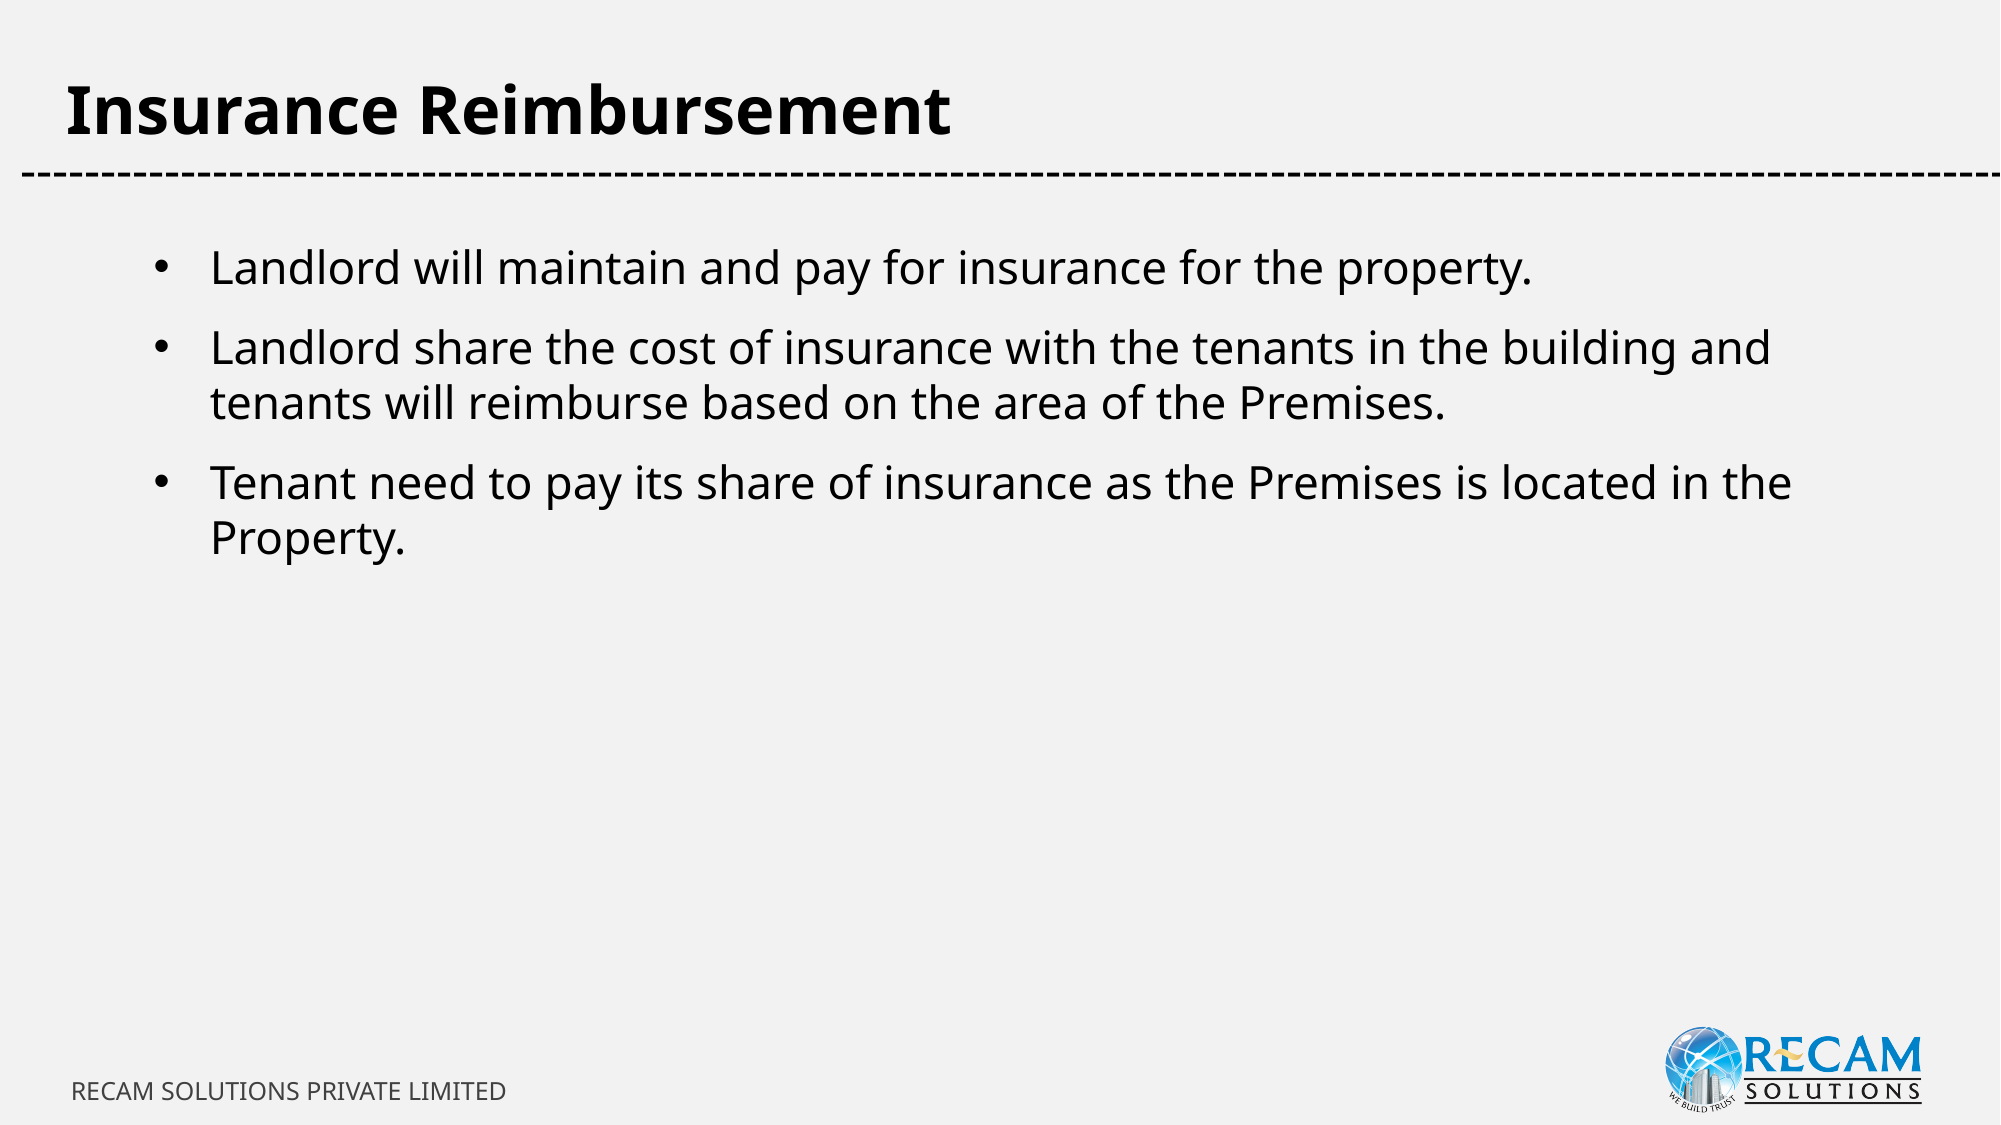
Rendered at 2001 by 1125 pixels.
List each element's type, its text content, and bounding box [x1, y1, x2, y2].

footer RECAM SOLUTIONS PRIVATE LIMITED [70, 1073, 971, 1107]
text_box ----------------------------------------------------------------------------------------------------------------------------- [6, 131, 2000, 207]
picture [1652, 1014, 1935, 1125]
text_box Landlord will maintain and pay for insurance for the property. Landlord share the cost of insurance with the tenants in the building and tenants will reimburse based on the area of the Premises. Tenant need to pay its share of insurance as the Premises is located in the Property. [138, 231, 1842, 571]
text_box Insurance Reimbursement [51, 60, 1520, 131]
